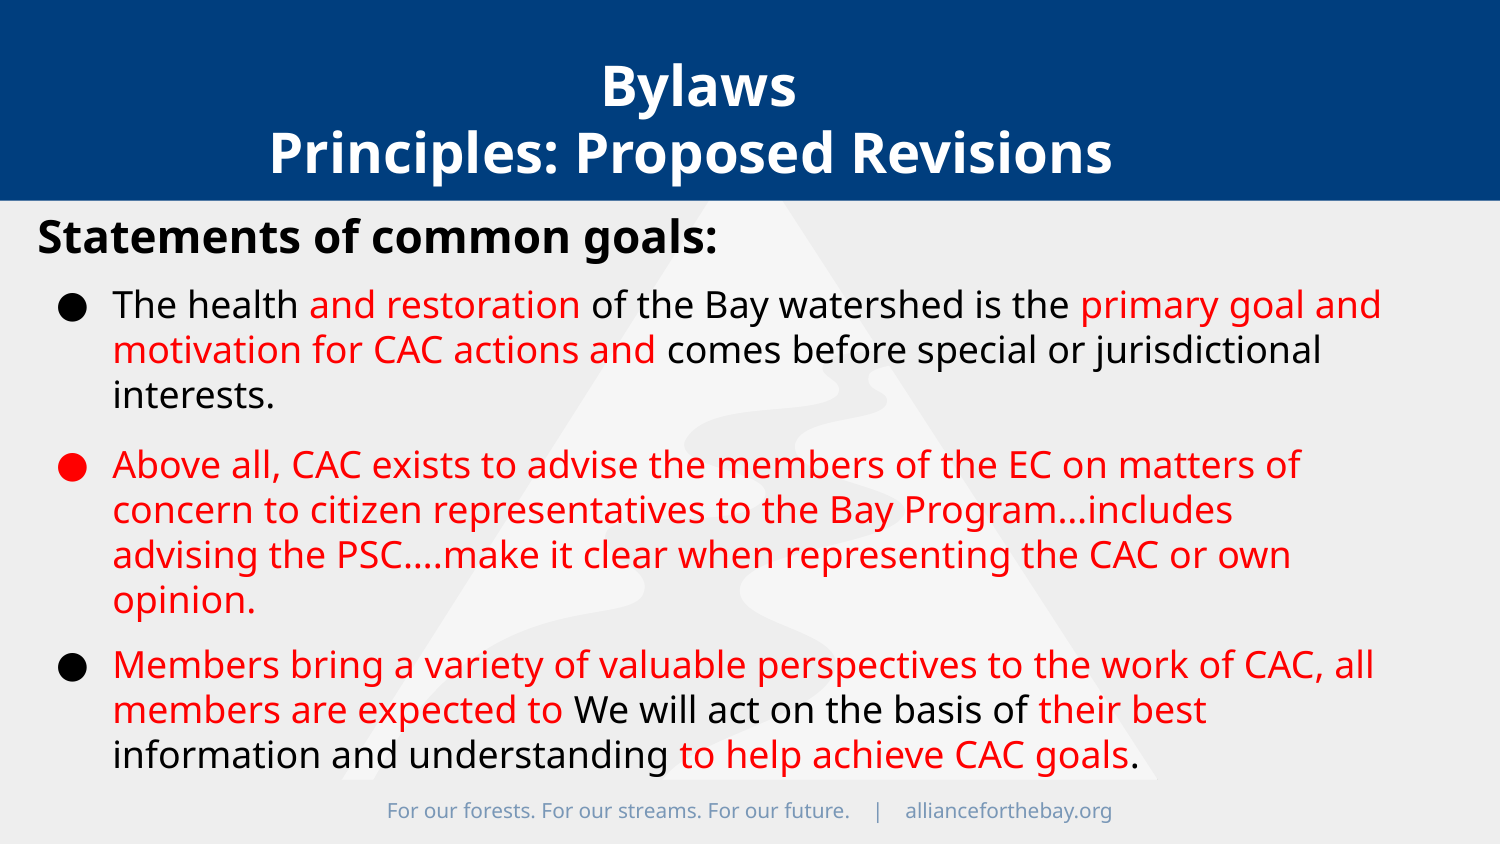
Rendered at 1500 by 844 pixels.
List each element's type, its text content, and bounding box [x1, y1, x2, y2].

text_box Bylaws Principles: Proposed Revisions [92, 42, 1305, 193]
text_box [0, 0, 1500, 201]
text_box Statements of common goals: The health and restoration of the Bay watershed is the primary goal and motivation for CAC actions and comes before special or jurisdictional interests. Above all, CAC exists to advise the members of the EC on matters of concern to citizen representatives to the Bay Program…includes advising the PSC….make it clear when representing the CAC or own opinion. Members bring a variety of valuable perspectives to the work of CAC, all members are expected to We will act on the basis of their best information and understanding to help achieve CAC goals. [29, 200, 1398, 844]
